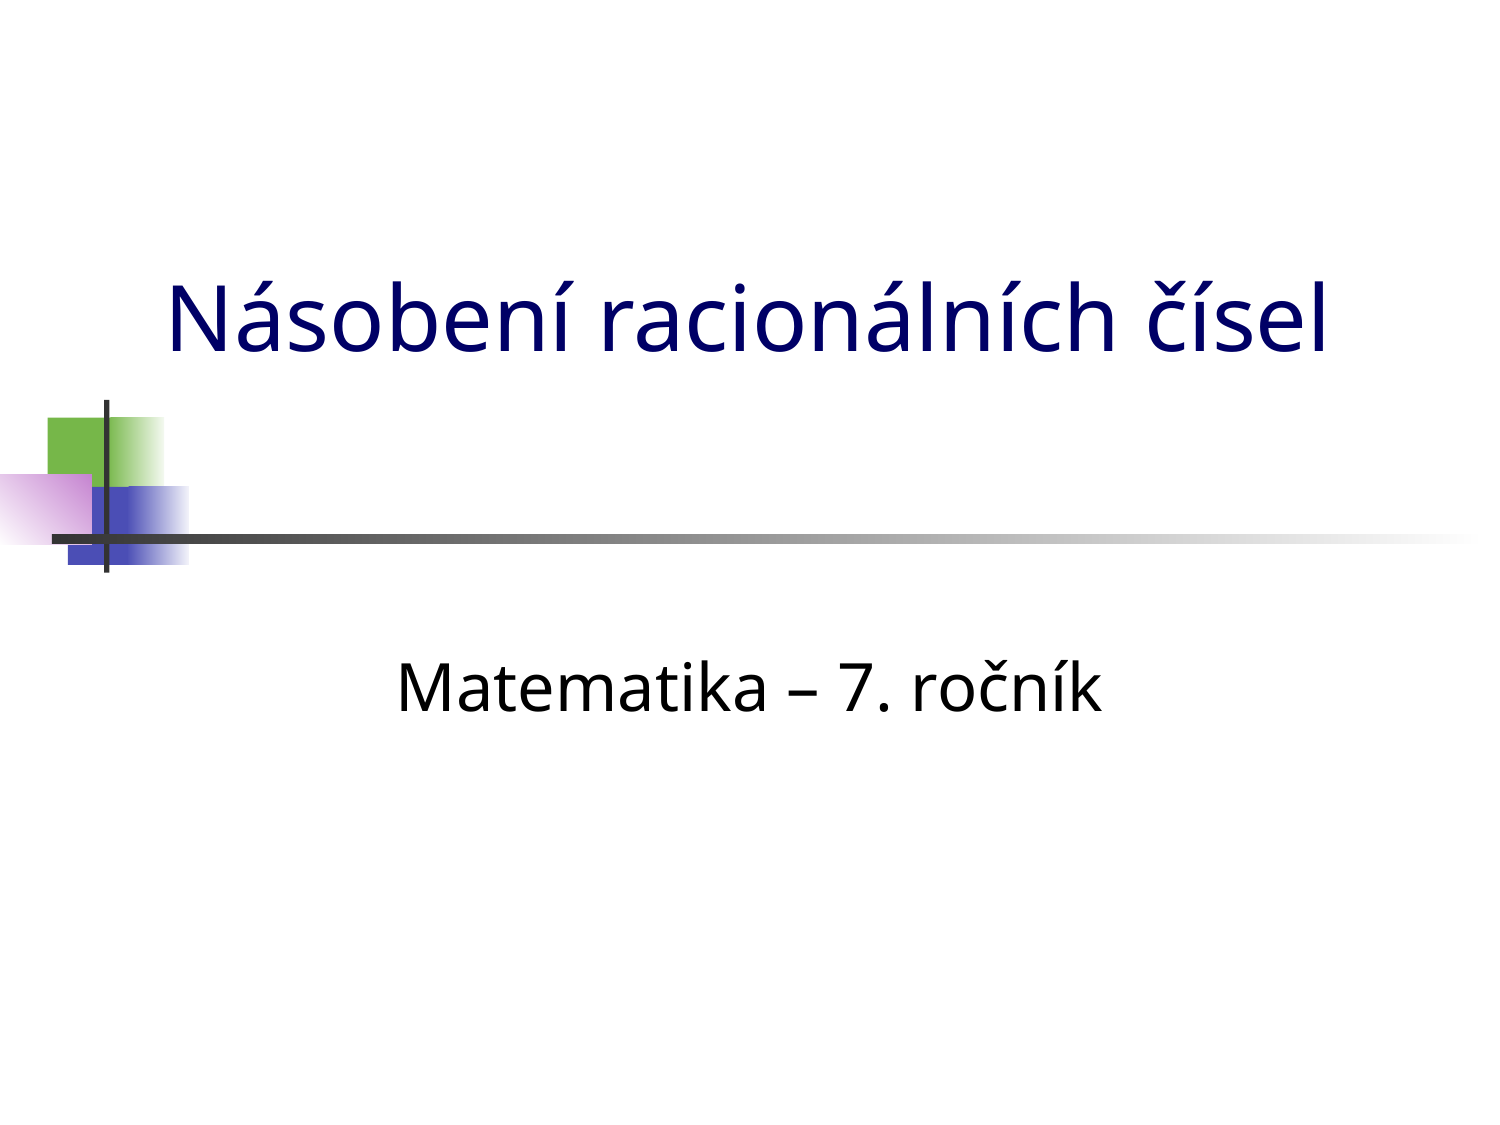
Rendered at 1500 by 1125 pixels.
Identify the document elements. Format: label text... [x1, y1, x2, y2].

title Násobení racionálních čísel [0, 136, 1499, 378]
subtitle Matematika – 7. ročník [224, 637, 1276, 926]
